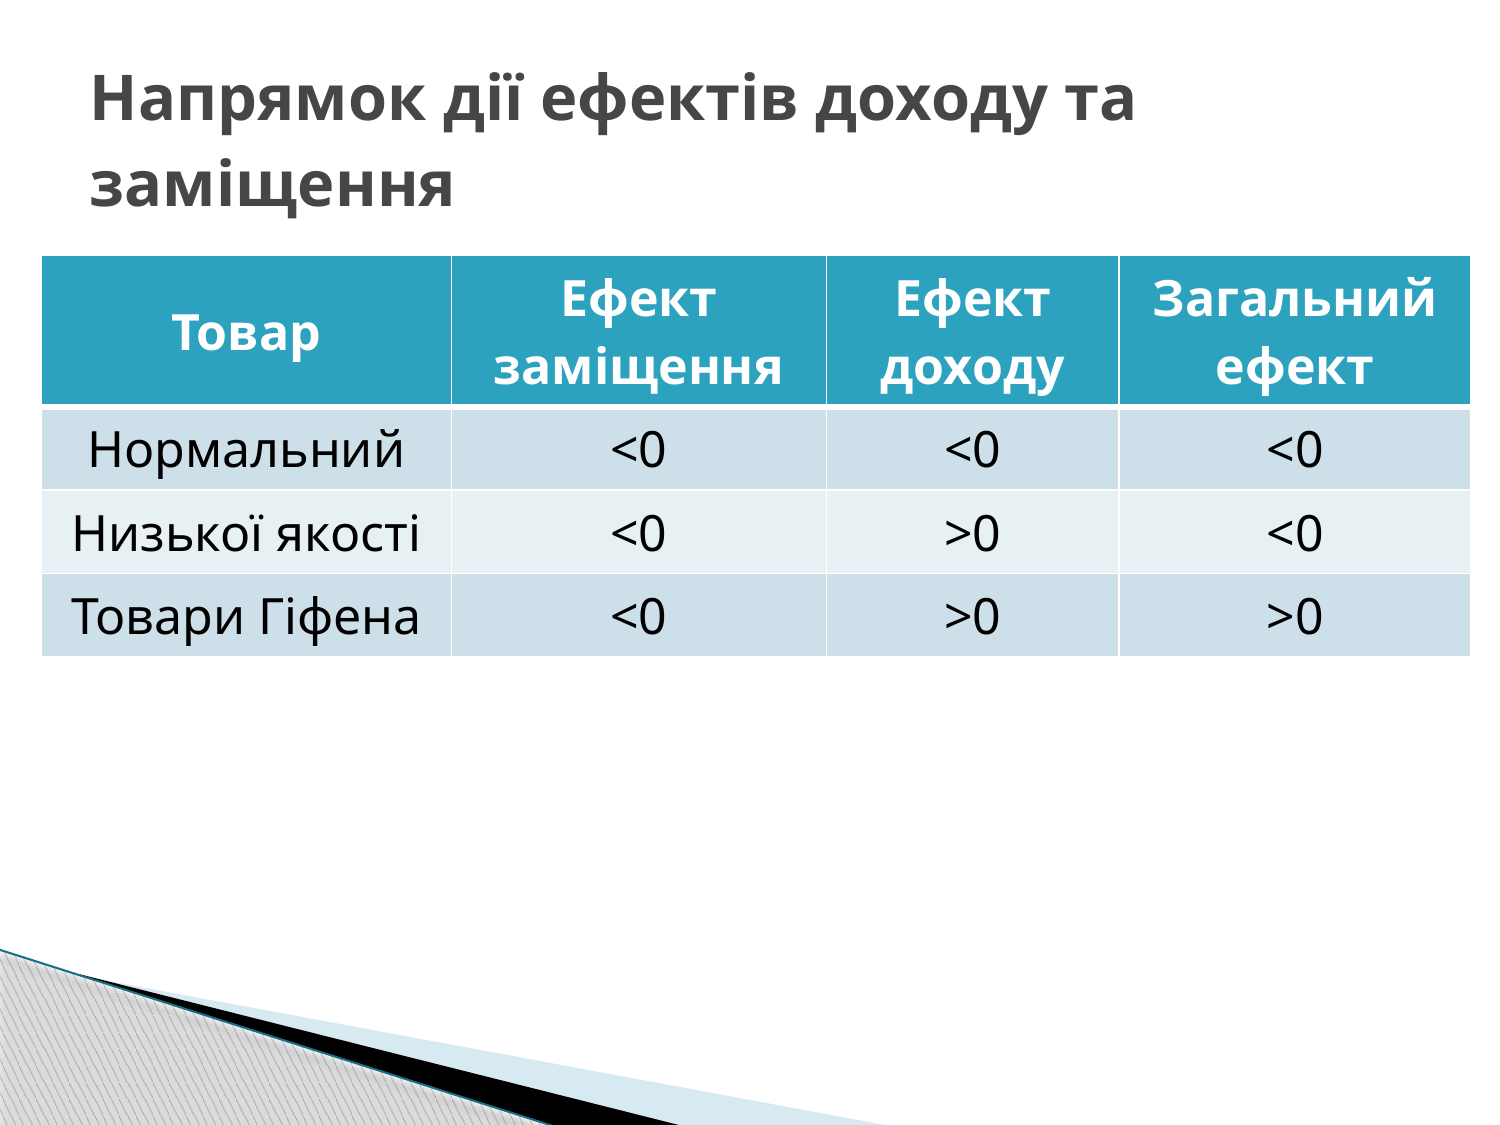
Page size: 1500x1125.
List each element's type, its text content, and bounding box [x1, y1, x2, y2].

table_cell >0 [1120, 574, 1470, 656]
table_header Товар [42, 256, 451, 404]
table_header Ефект заміщення [452, 256, 826, 404]
table_cell <0 [1120, 410, 1470, 489]
table_cell Нормальний [42, 410, 451, 489]
table_cell <0 [452, 574, 826, 656]
title Напрямок дії ефектів доходу та заміщення [75, 45, 1425, 233]
table_cell >0 [827, 491, 1118, 573]
table_cell <0 [1120, 491, 1470, 573]
table_cell >0 [827, 574, 1118, 656]
table_cell Товари Гіфена [42, 574, 451, 656]
table_header Загальний ефект [1120, 256, 1470, 404]
table_cell <0 [452, 410, 826, 489]
table_cell <0 [452, 491, 826, 573]
table_header Ефект доходу [827, 256, 1118, 404]
table_cell <0 [827, 410, 1118, 489]
table_cell Низької якості [42, 491, 451, 573]
